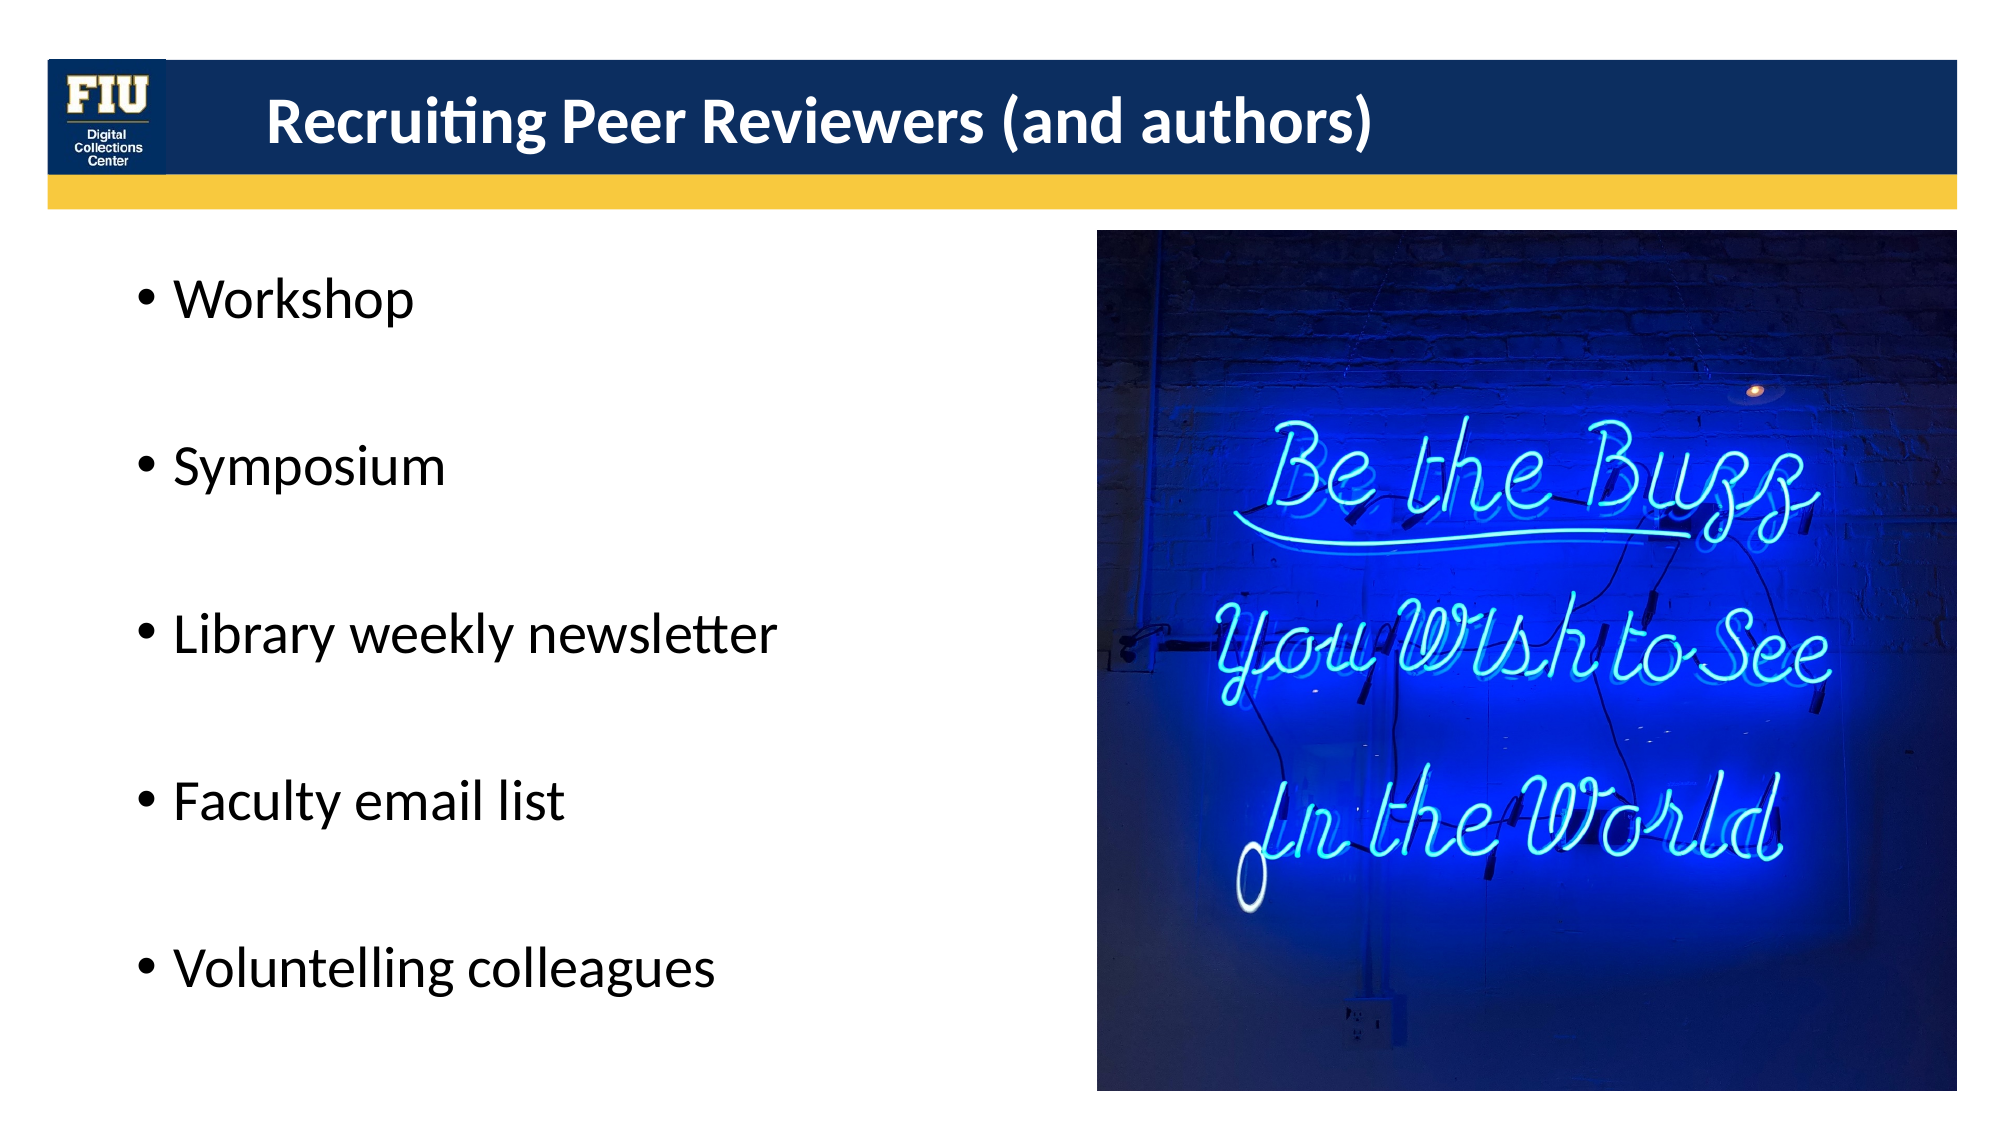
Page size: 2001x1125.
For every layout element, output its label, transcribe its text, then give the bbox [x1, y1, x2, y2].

list Workshop Symposium Library weekly newsletter Faculty email list Voluntelling colleagues [121, 260, 1097, 1061]
text_box [47, 174, 1958, 210]
picture [49, 59, 166, 177]
picture [1097, 230, 1958, 1091]
text_box Recruiting Peer Reviewers (and authors) [251, 69, 1531, 164]
title [166, 59, 1958, 174]
